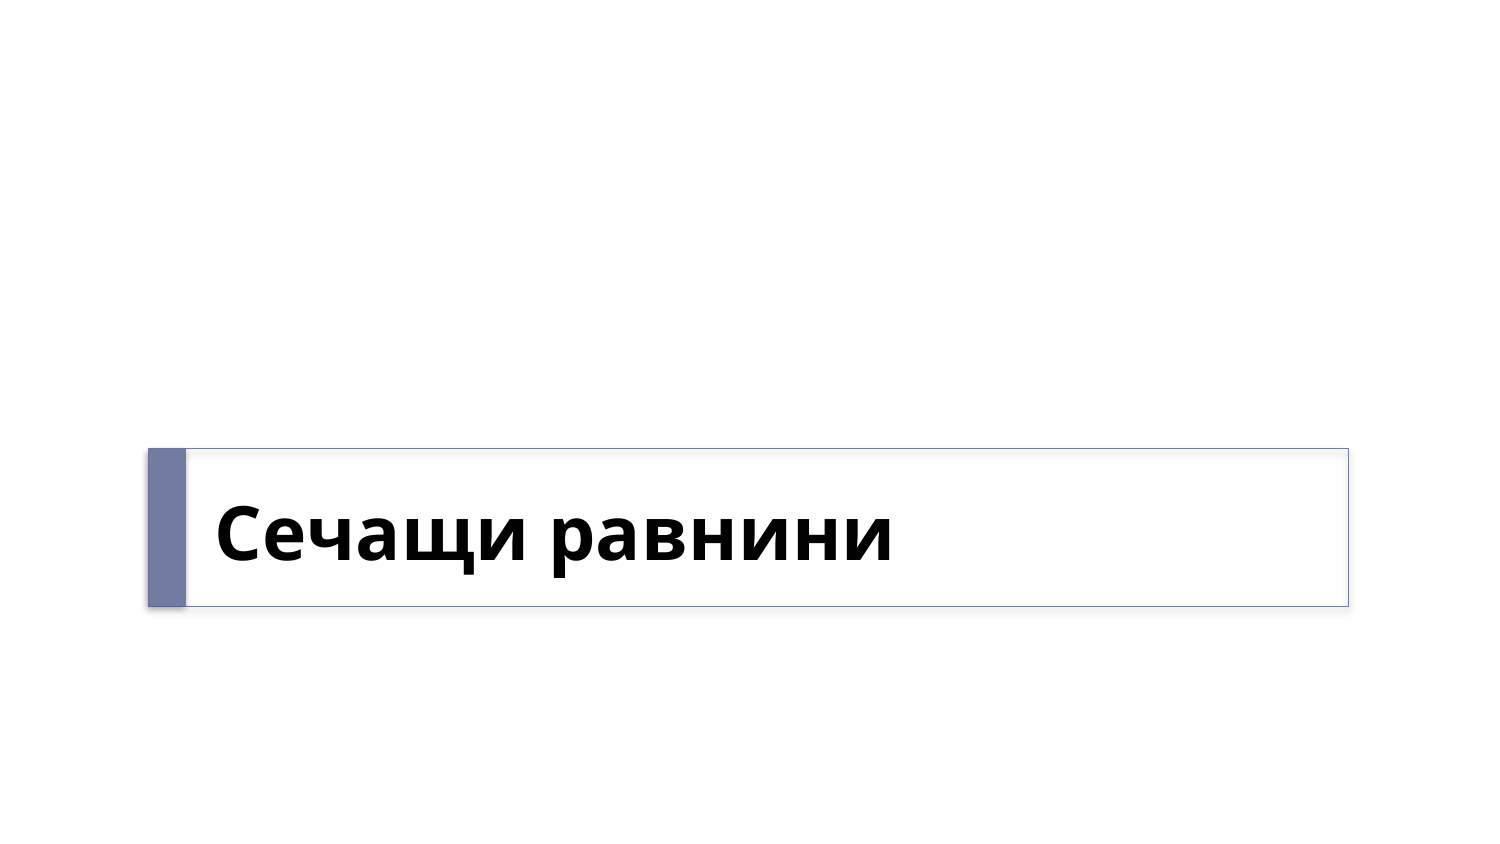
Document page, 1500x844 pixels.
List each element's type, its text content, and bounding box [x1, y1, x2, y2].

title Сечащи равнини [200, 478, 1325, 600]
